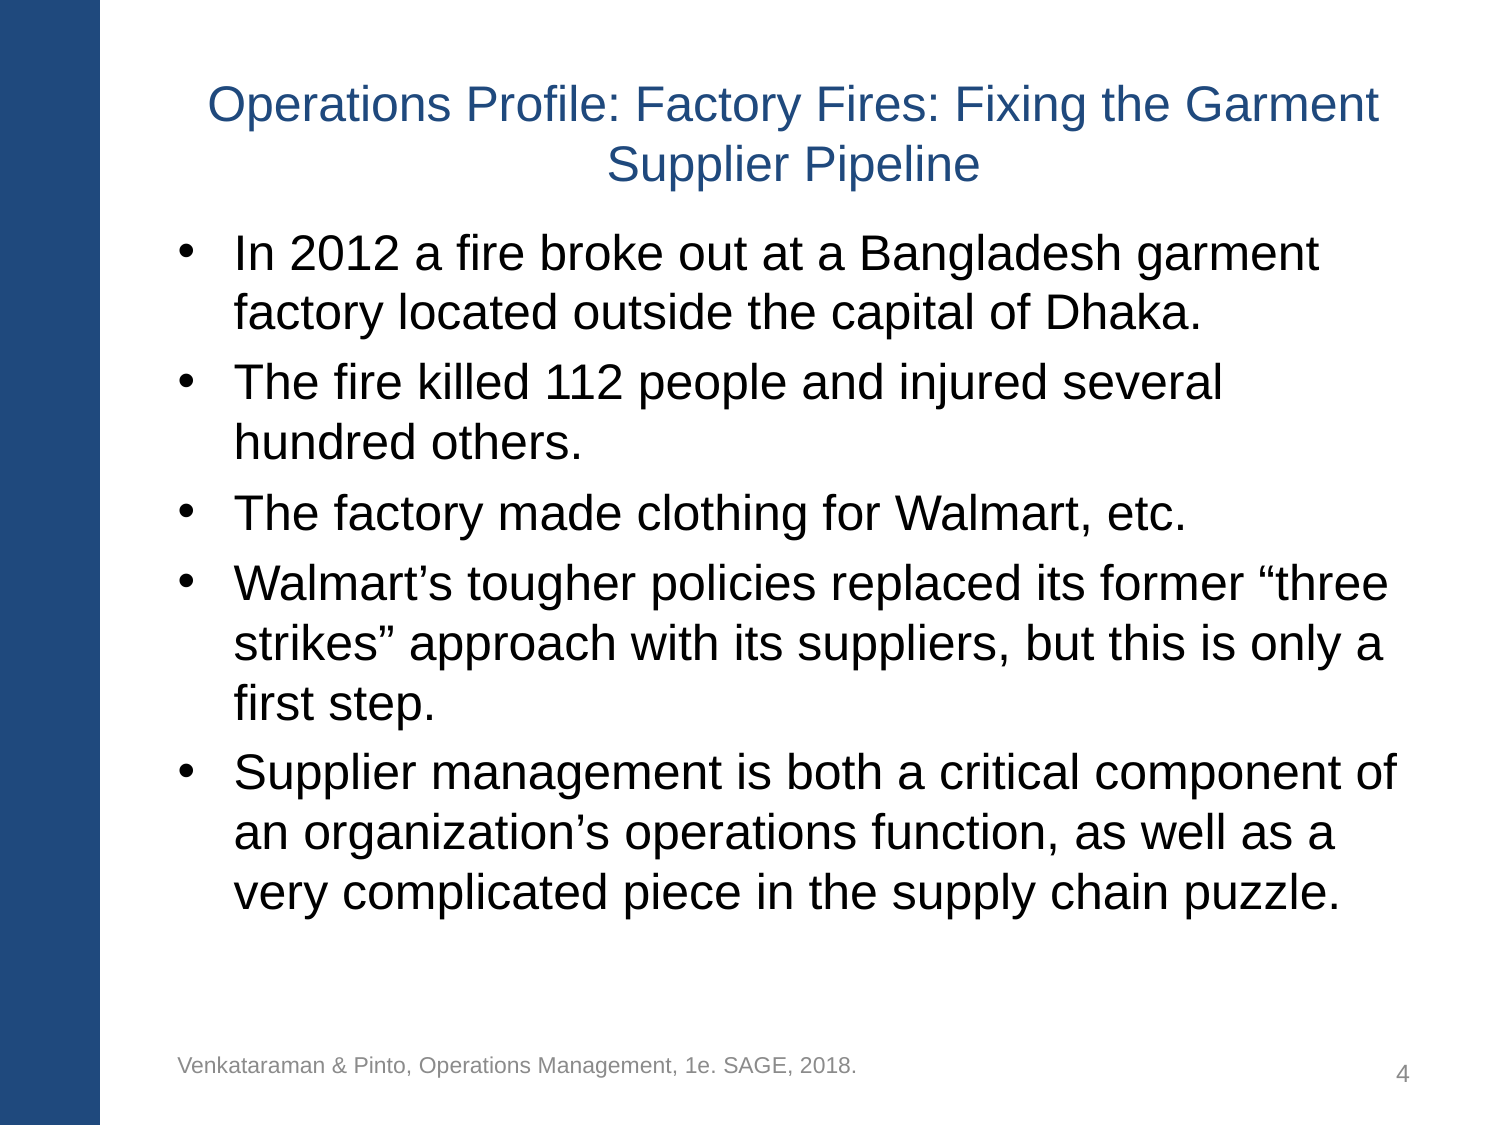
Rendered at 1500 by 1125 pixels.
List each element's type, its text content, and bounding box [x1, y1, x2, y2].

footer Venkataraman & Pinto, Operations Management, 1e. SAGE, 2018. [162, 1042, 1313, 1103]
title Operations Profile: Factory Fires: Fixing the Garment Supplier Pipeline [162, 37, 1425, 212]
list In 2012 a fire broke out at a Bangladesh garment factory located outside the capital of Dhaka. The fire killed 112 people and injured several hundred others. The factory made clothing for Walmart, etc. Walmart’s tougher policies replaced its former “three strikes” approach with its suppliers, but this is only a first step. Supplier management is both a critical component of an organization’s operations function, as well as a very complicated piece in the supply chain puzzle. [162, 212, 1425, 1013]
slide_number 4 [1350, 1042, 1425, 1103]
